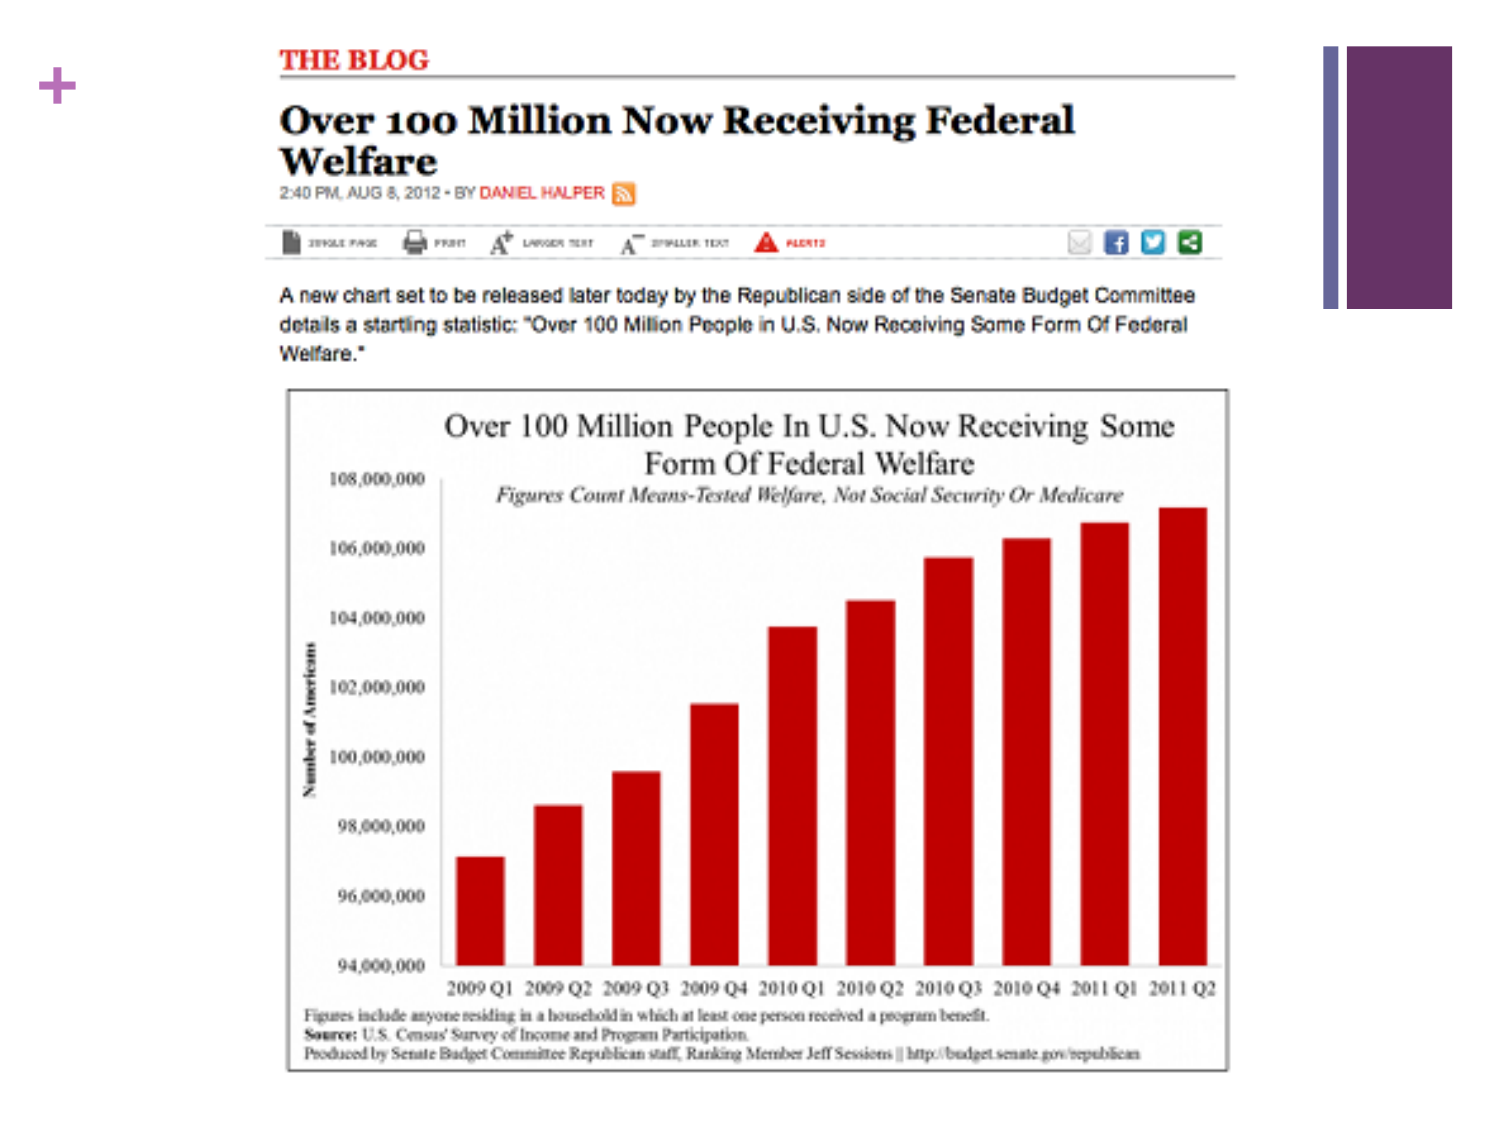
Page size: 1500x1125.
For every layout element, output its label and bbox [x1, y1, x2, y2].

picture [238, 48, 1251, 1099]
